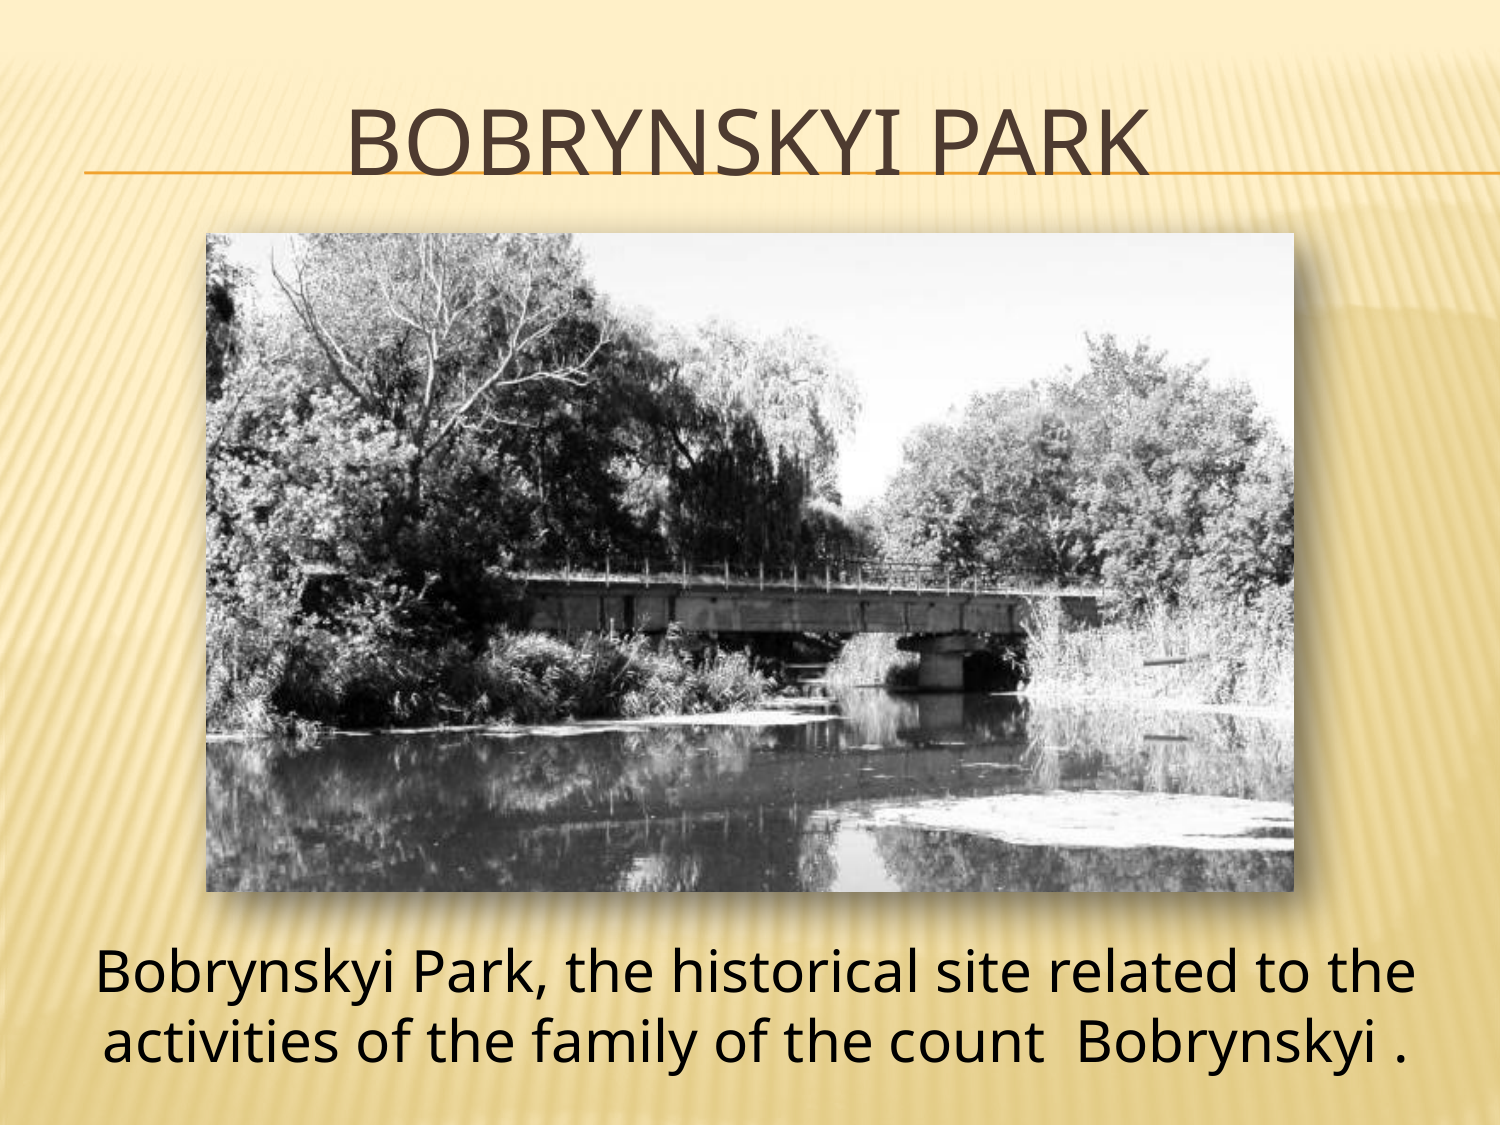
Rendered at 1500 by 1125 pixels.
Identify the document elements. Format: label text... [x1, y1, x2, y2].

picture [205, 233, 1295, 892]
text_box Bobrynskyi Park, the historical site related to the activities of the family of the count Bobrynskyi . [46, 926, 1465, 1082]
title Bobrynskyi Park [35, 70, 1461, 208]
